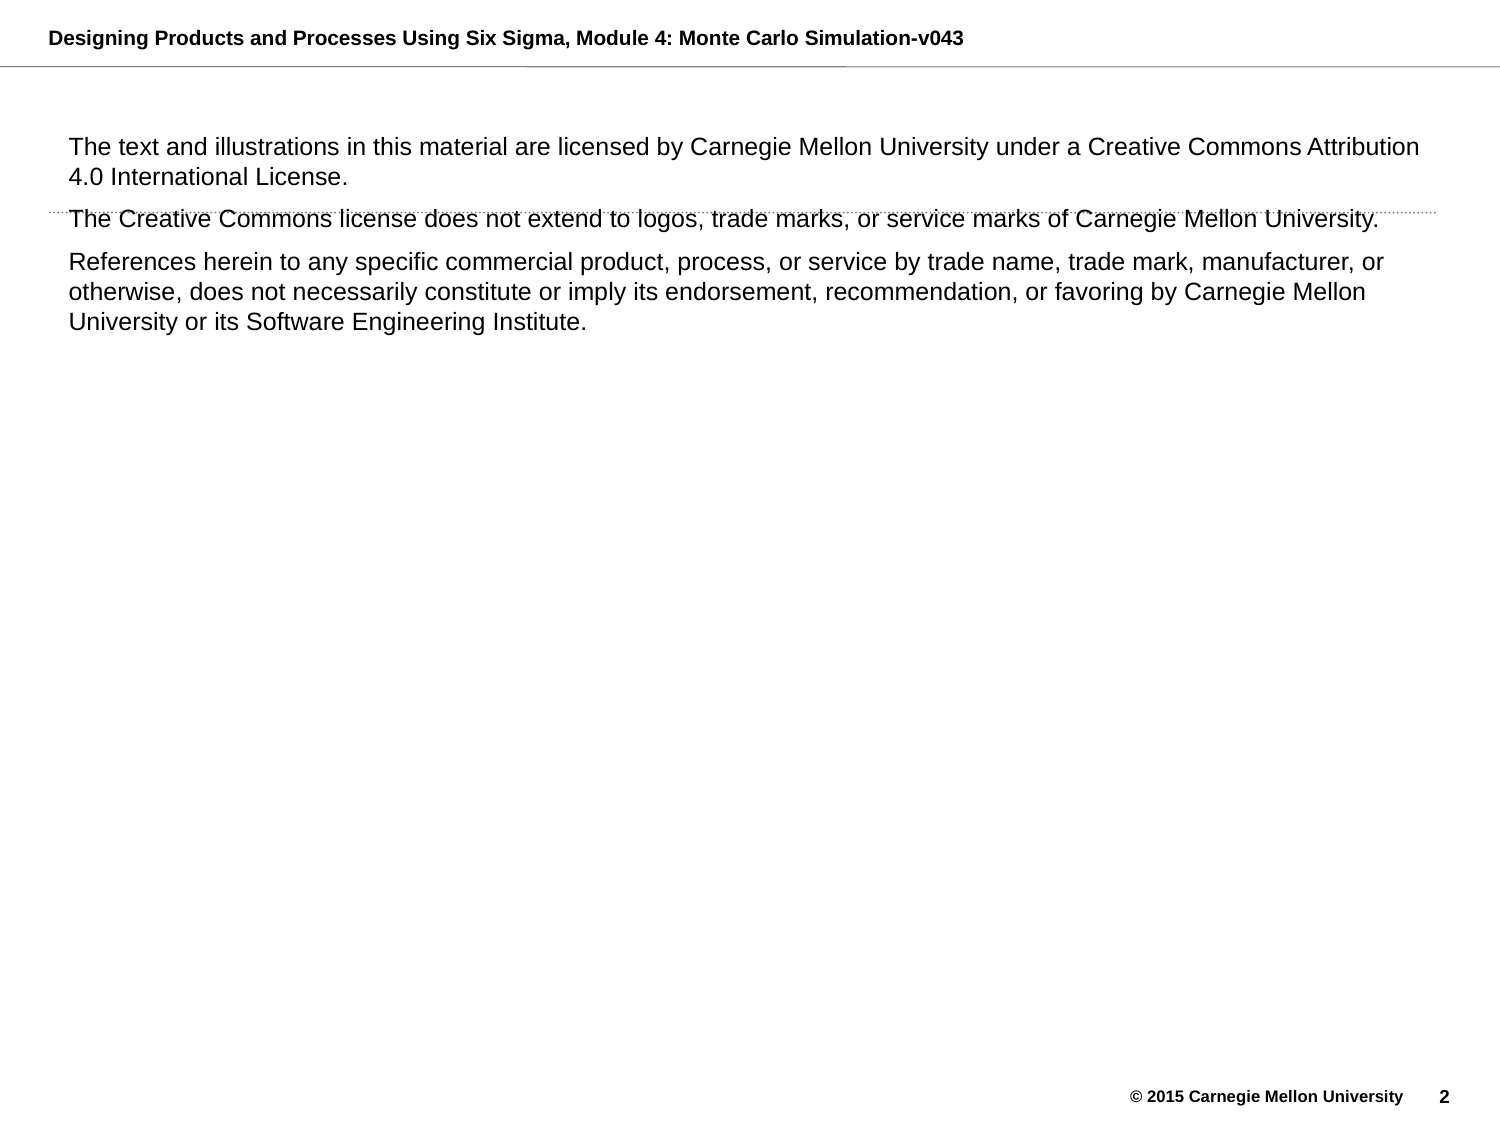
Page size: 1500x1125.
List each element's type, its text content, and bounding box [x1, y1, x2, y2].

text_box The text and illustrations in this material are licensed by Carnegie Mellon University under a Creative Commons Attribution 4.0 International License. The Creative Commons license does not extend to logos, trade marks, or service marks of Carnegie Mellon University. References herein to any specific commercial product, process, or service by trade name, trade mark, manufacturer, or otherwise, does not necessarily constitute or imply its endorsement, recommendation, or favoring by Carnegie Mellon University or its Software Engineering Institute. [68, 87, 1432, 900]
